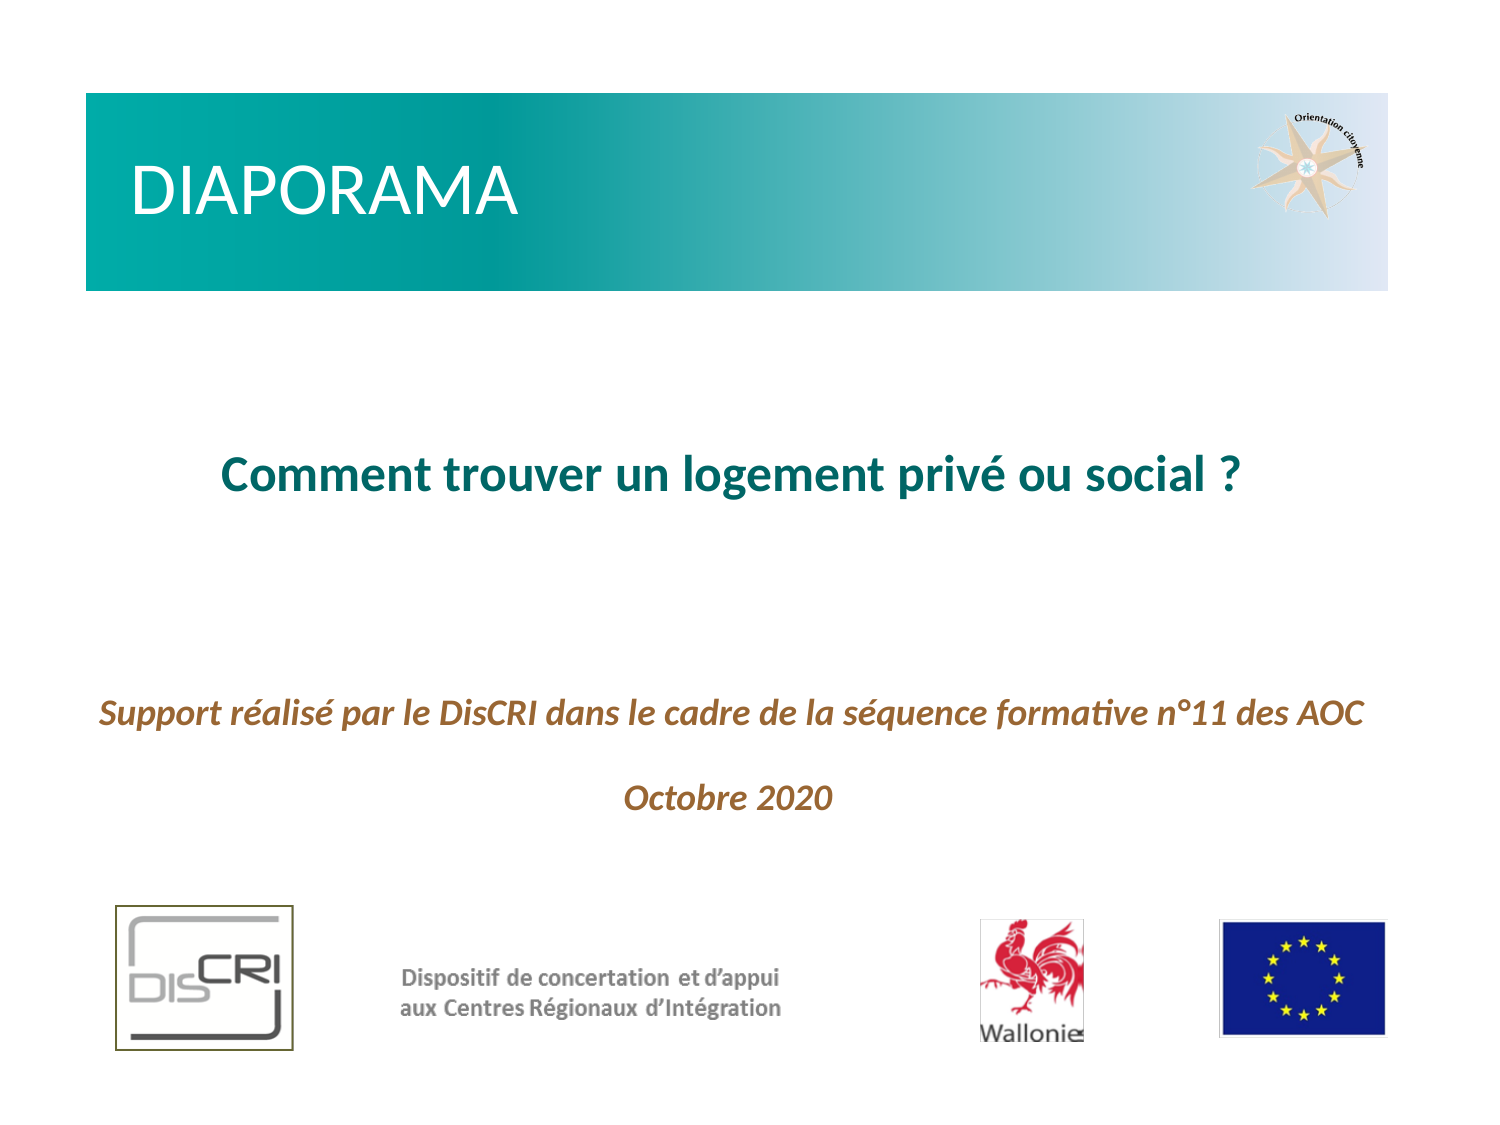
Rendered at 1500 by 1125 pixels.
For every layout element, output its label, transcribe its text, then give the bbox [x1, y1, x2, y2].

subtitle Support réalisé par le DisCRI dans le cadre de la séquence formative n°11 des AOC Octobre 2020 [76, 680, 1388, 858]
picture [115, 904, 1389, 1051]
picture [86, 93, 1389, 291]
title Comment trouver un logement privé ou social ? [99, 361, 1389, 587]
